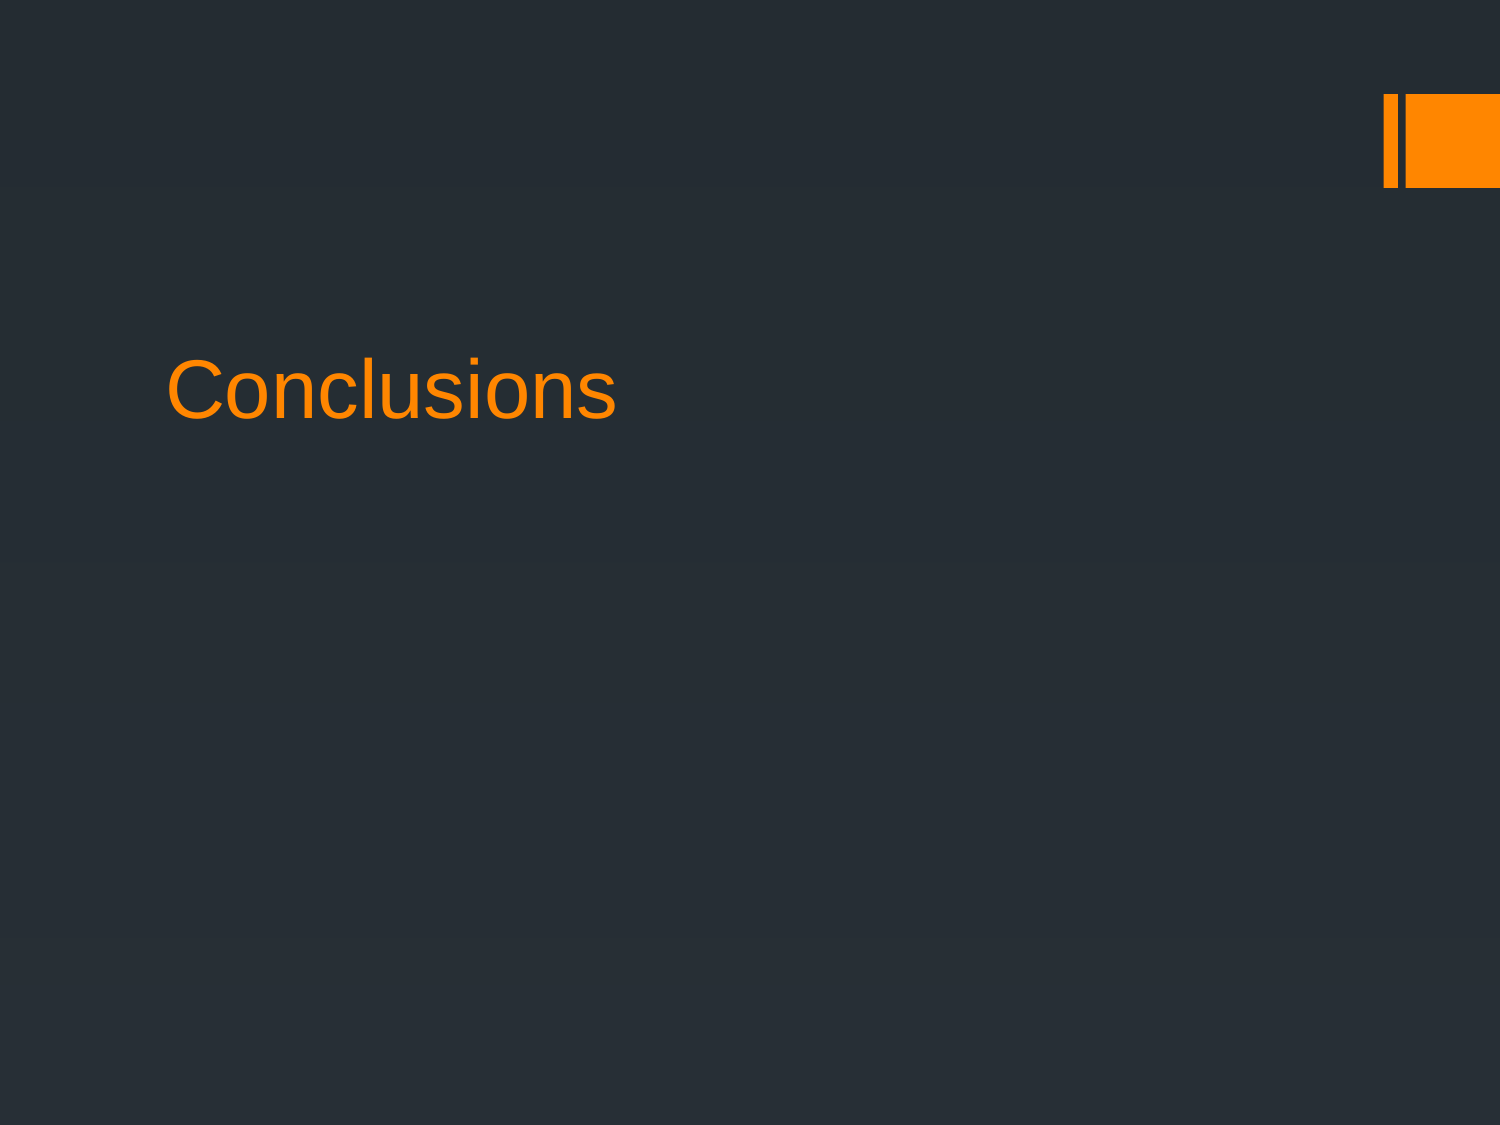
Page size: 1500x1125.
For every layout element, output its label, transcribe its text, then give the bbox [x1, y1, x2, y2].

title Conclusions [150, 253, 1350, 443]
